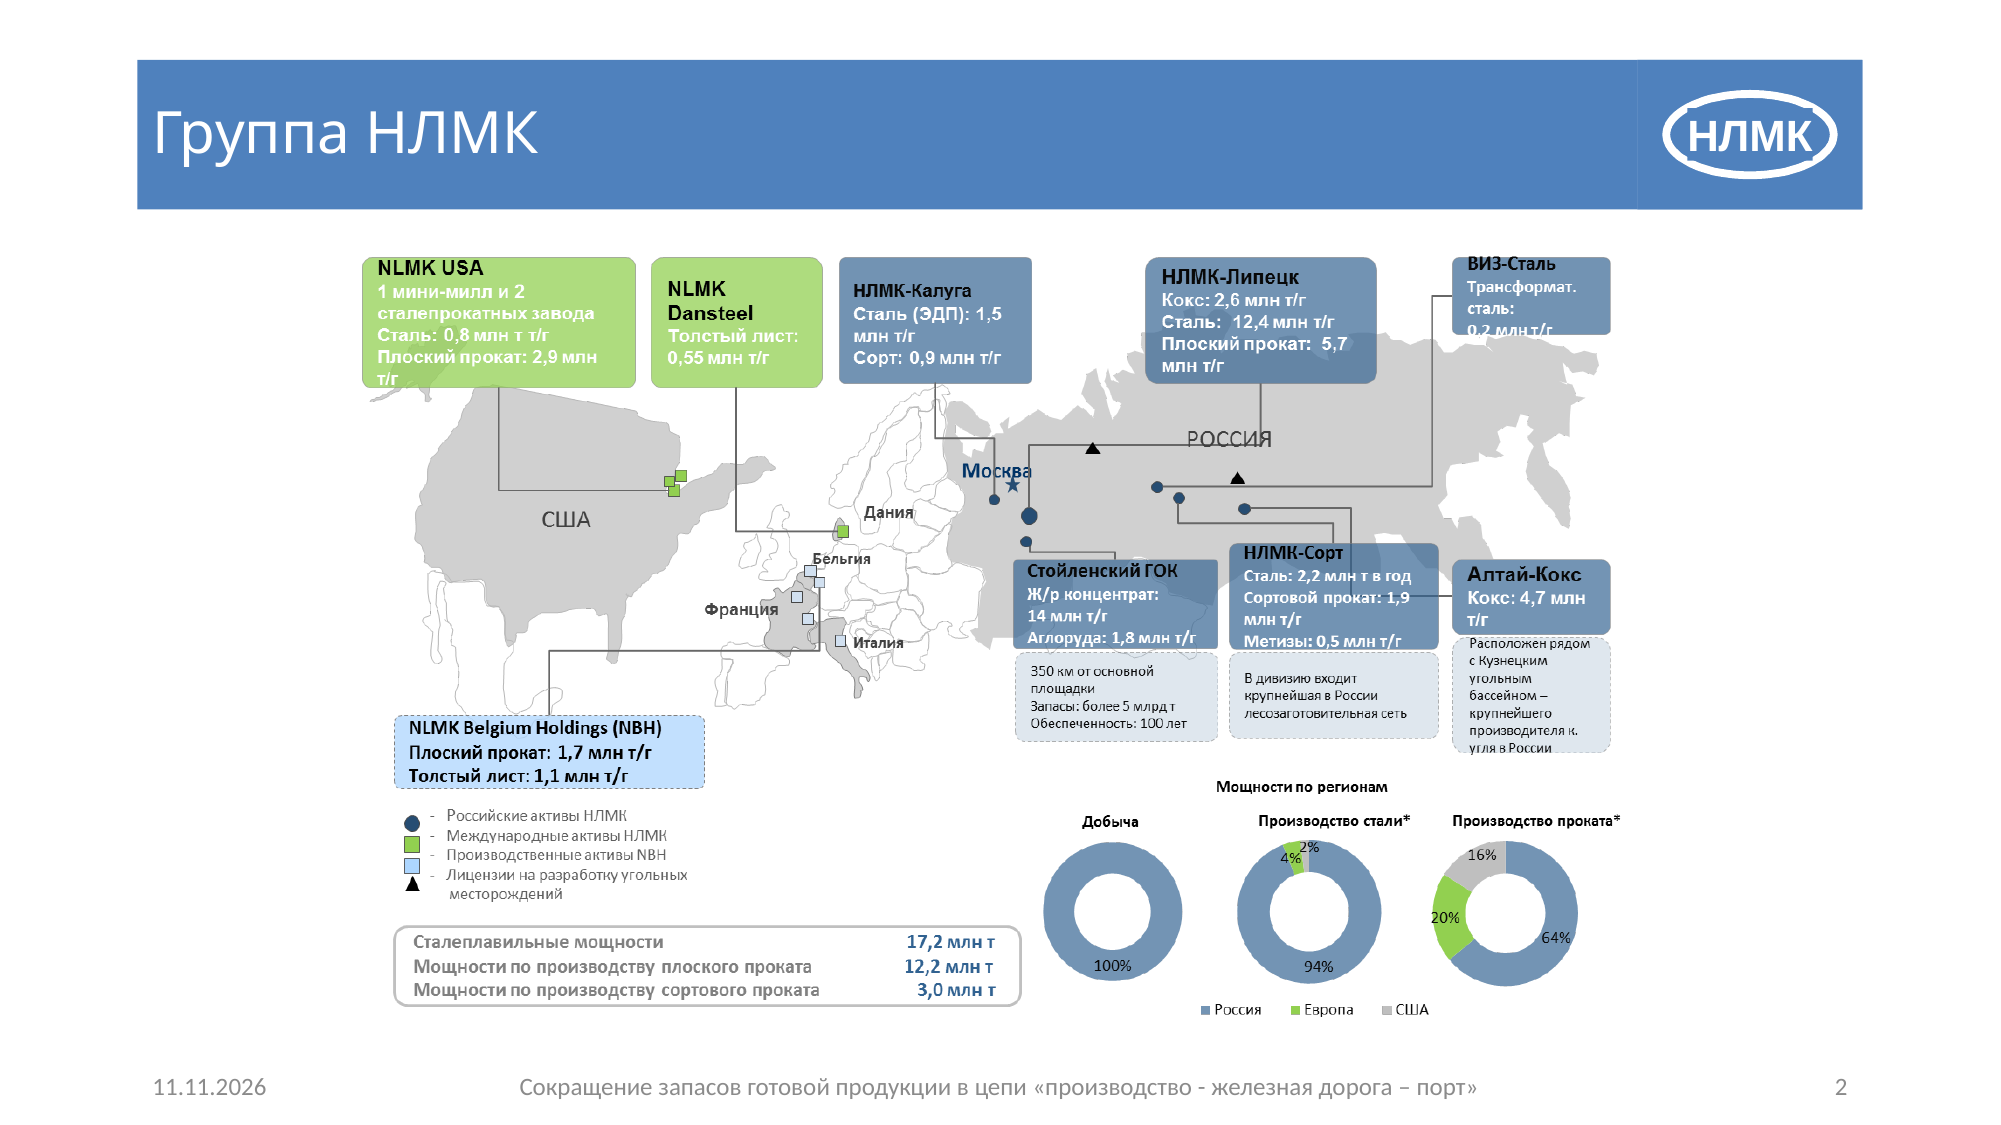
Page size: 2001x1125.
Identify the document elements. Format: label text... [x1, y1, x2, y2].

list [362, 243, 1638, 1035]
slide_number 2 [1412, 1068, 1863, 1103]
title Группа НЛМК [137, 59, 1638, 210]
footer Сокращение запасов готовой продукции в цепи «производство - железная дорога – порт» [458, 1068, 1412, 1103]
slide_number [137, 1068, 458, 1103]
